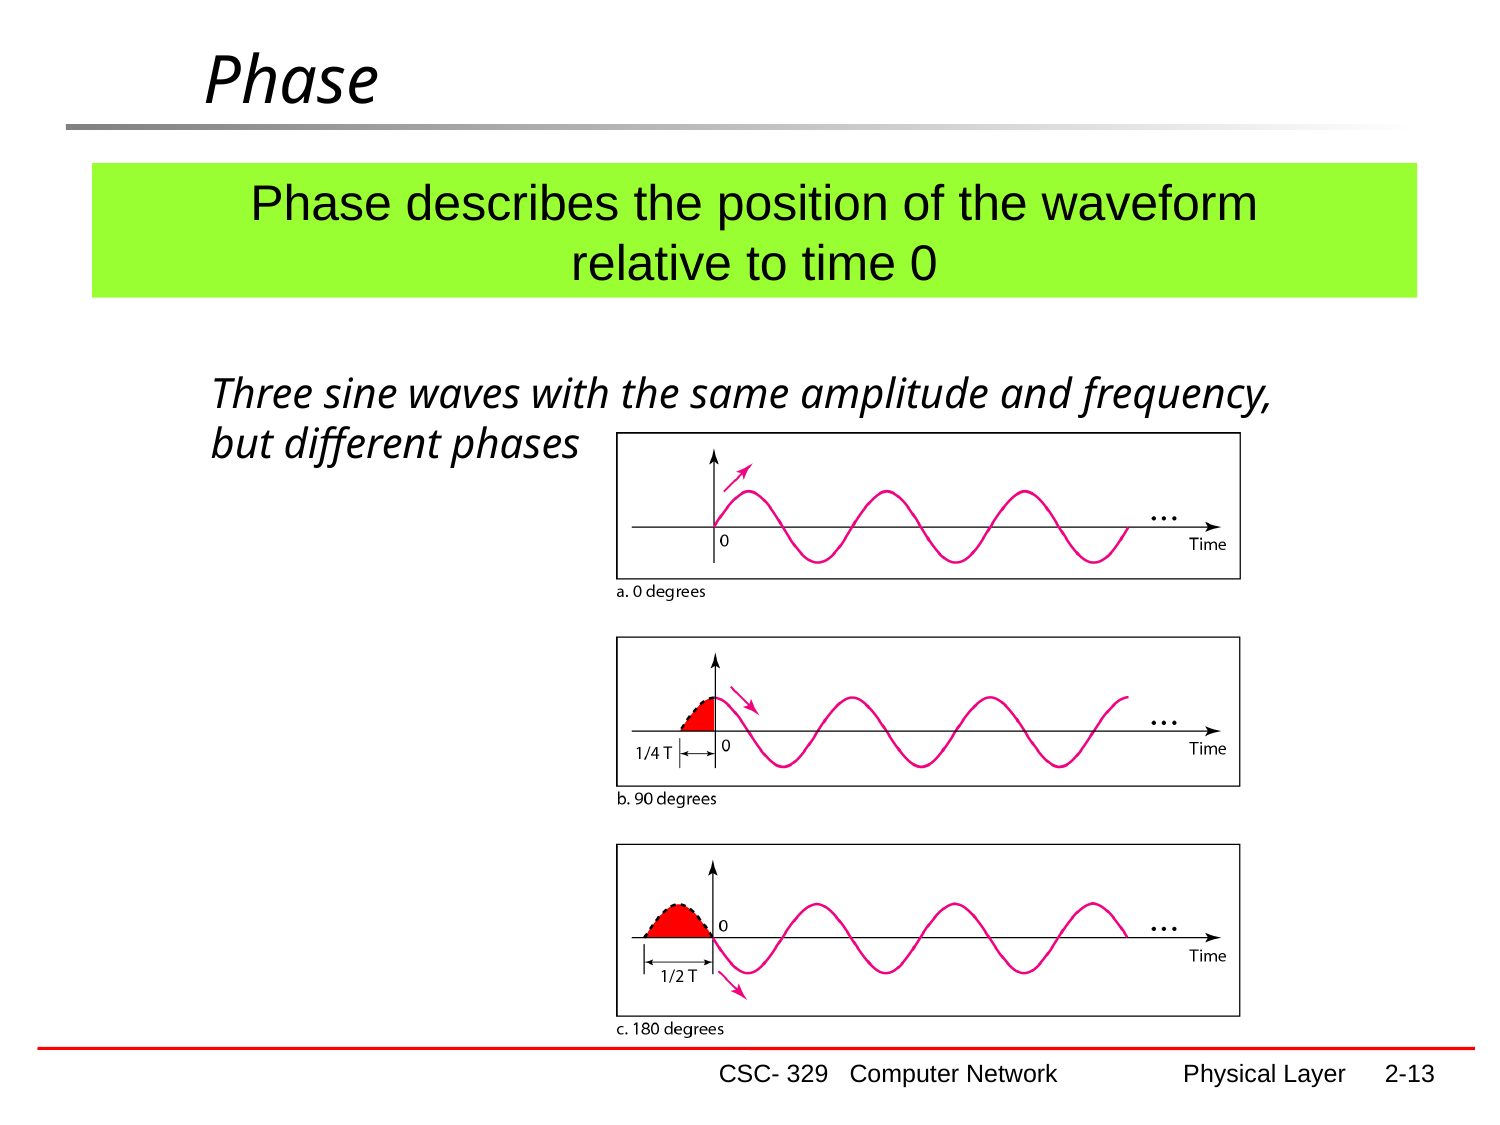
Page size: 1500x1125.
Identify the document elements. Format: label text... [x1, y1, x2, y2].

slide_number 2-13 [1338, 1049, 1451, 1125]
text_box Three sine waves with the same amplitude and frequency, but different phases [195, 359, 1289, 474]
footer CSC- 329 Computer Network Physical Layer [640, 1049, 1338, 1125]
text_box [65, 124, 1416, 130]
picture [616, 432, 1241, 1040]
text_box Phase describes the position of the waveform relative to time 0 [92, 162, 1418, 298]
text_box Phase [188, 29, 395, 125]
